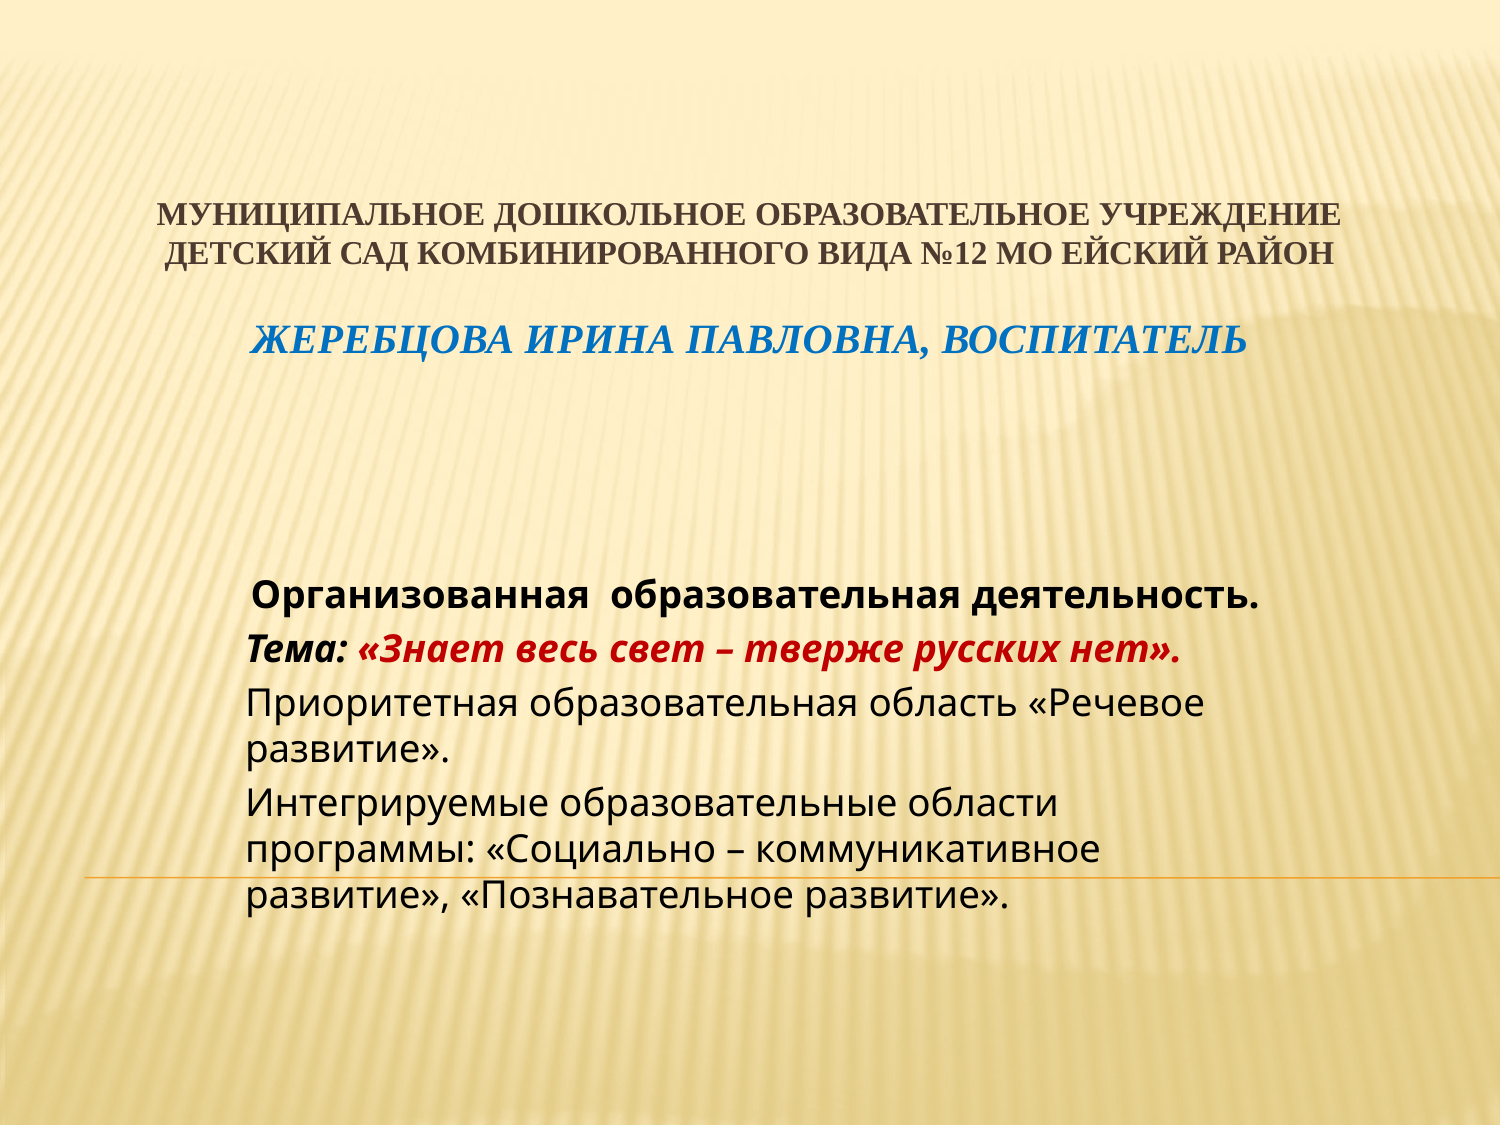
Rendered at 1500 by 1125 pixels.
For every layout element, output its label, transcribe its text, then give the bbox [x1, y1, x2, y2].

title Муниципальное дошкольное образовательное учреждение детский сад комбинированного вида №12 МО Ейский район Жеребцова Ирина Павловна, воспитатель [112, 184, 1388, 492]
subtitle Организованная образовательная деятельность. Тема: «Знает весь свет – тверже русских нет». Приоритетная образовательная область «Речевое развитие». Интегрируемые образовательные области программы: «Социально – коммуникативное развитие», «Познавательное развитие». [230, 562, 1281, 933]
